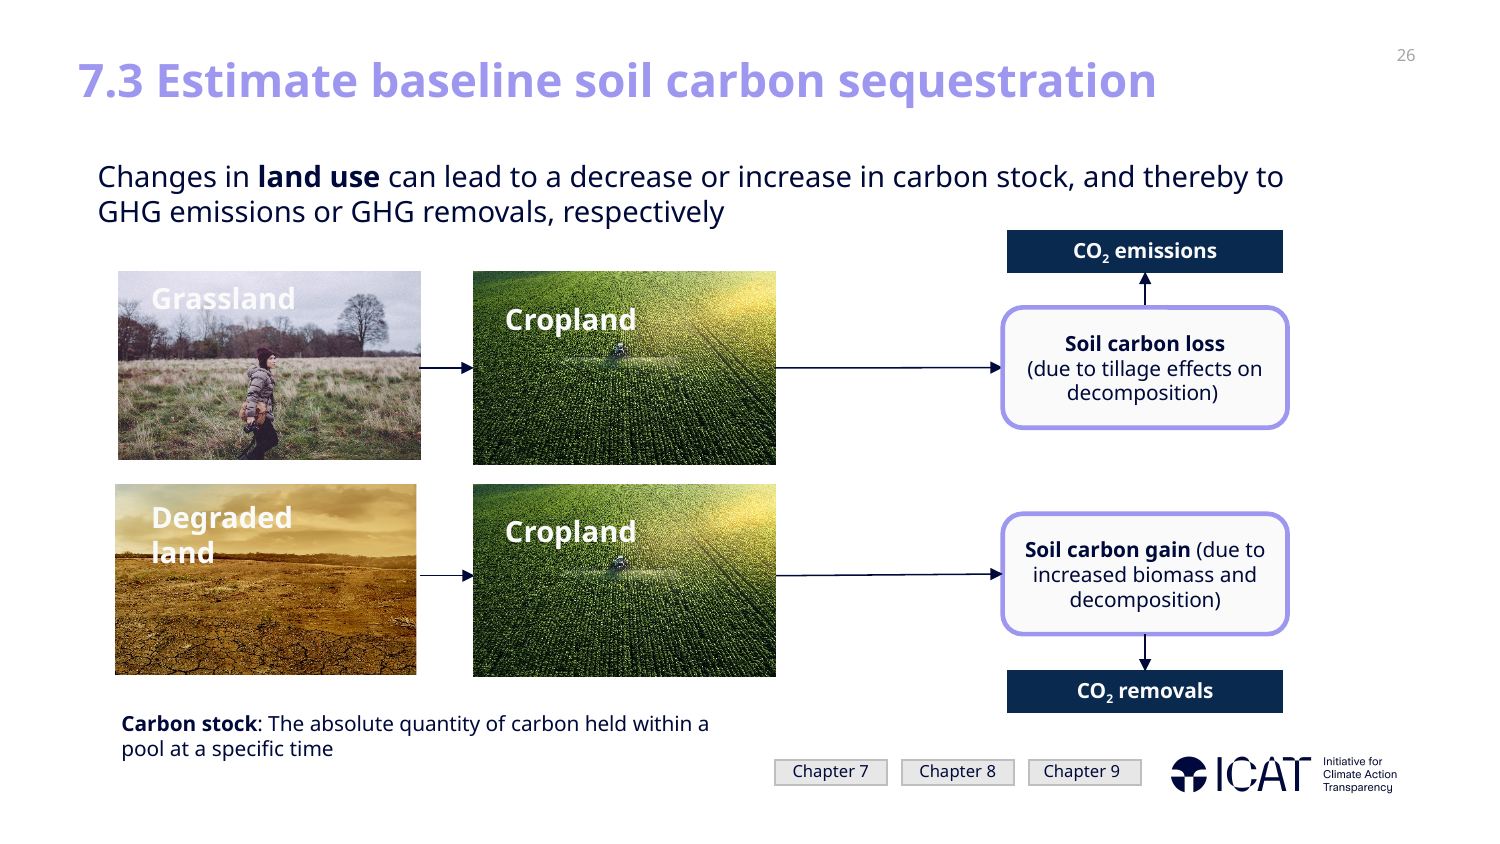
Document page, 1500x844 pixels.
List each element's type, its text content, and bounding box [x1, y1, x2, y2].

text_box Changes in land use can lead to a decrease or increase in carbon stock, and thereby to GHG emissions or GHG removals, respectively [82, 151, 1356, 272]
text_box Soil carbon gain (due to increased biomass and decomposition) [1002, 513, 1288, 635]
picture [118, 271, 421, 460]
text_box Carbon stock: The absolute quantity of carbon held within a pool at a specific time [106, 703, 763, 769]
picture [473, 271, 776, 465]
text_box CO2 emissions [1008, 231, 1283, 272]
text_box Soil carbon loss (due to tillage effects on decomposition) [1002, 307, 1288, 428]
title 7.3 Estimate baseline soil carbon sequestration [51, 35, 1449, 130]
text_box [776, 759, 887, 786]
text_box [901, 759, 1013, 786]
picture [114, 484, 417, 676]
picture [473, 483, 776, 678]
text_box [1027, 759, 1140, 786]
picture [1171, 724, 1430, 824]
text_box CO2 removals [1008, 671, 1283, 712]
